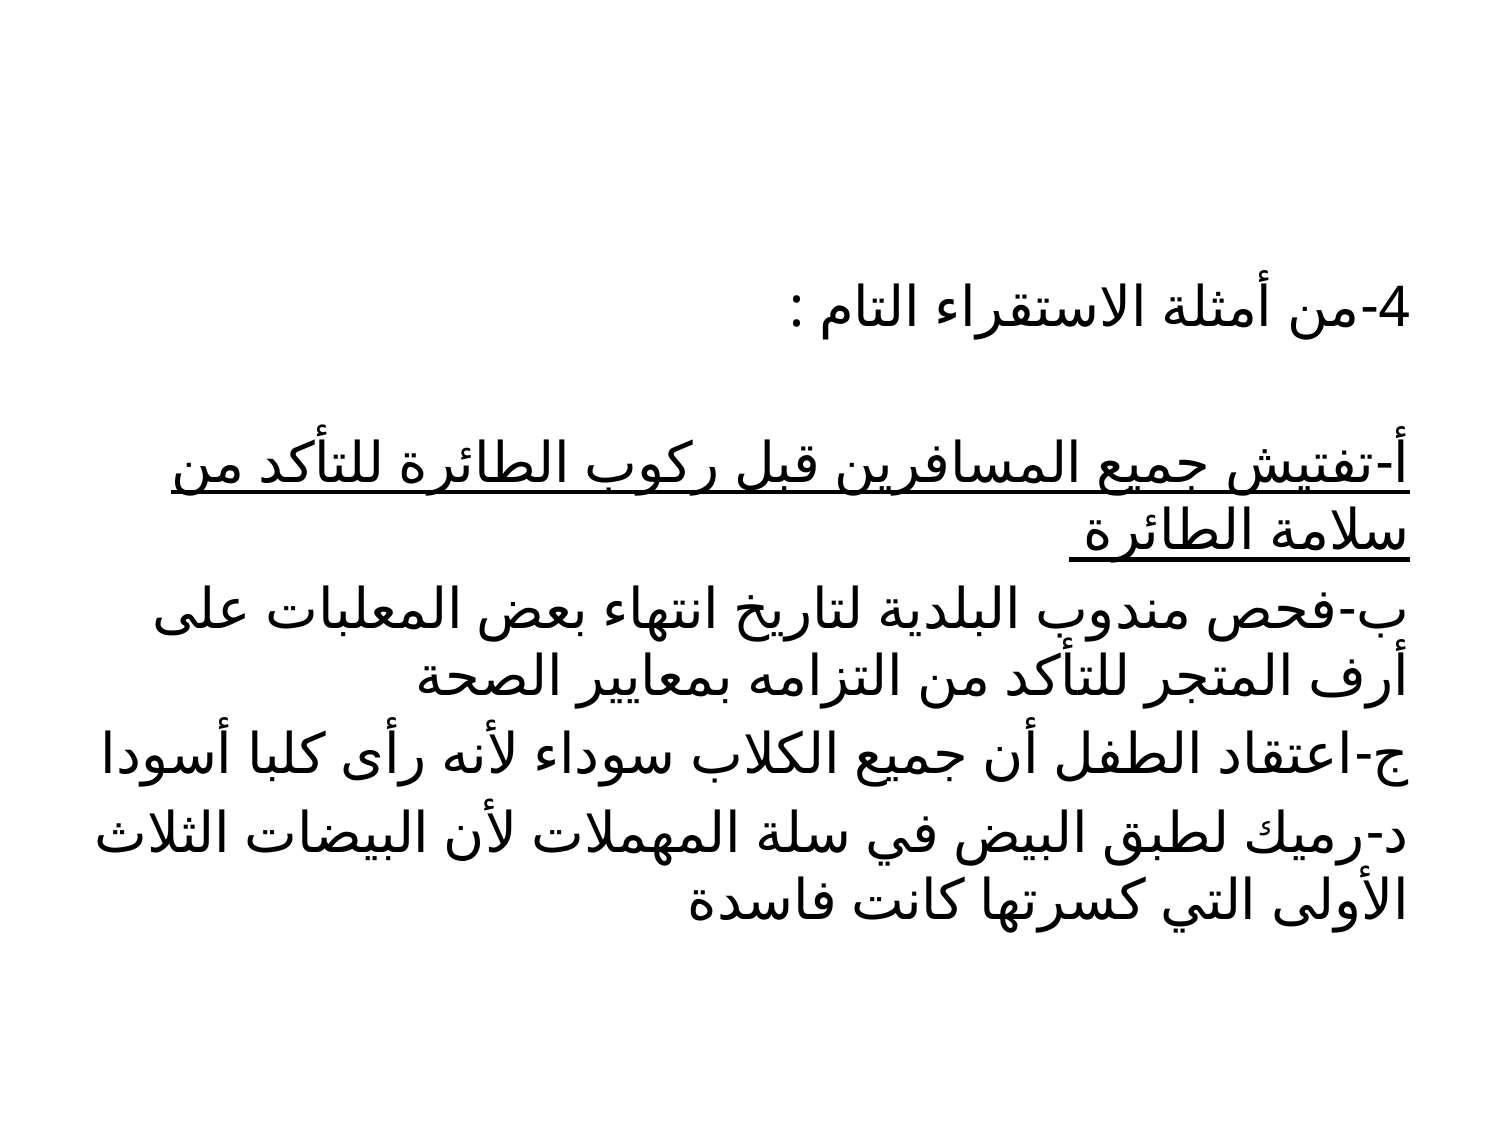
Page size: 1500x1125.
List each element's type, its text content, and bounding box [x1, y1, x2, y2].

list 4-من أمثلة الاستقراء التام : أ-تفتيش جميع المسافرين قبل ركوب الطائرة للتأكد من سلامة الطائرة ب-فحص مندوب البلدية لتاريخ انتهاء بعض المعلبات على أرف المتجر للتأكد من التزامه بمعايير الصحة ج-اعتقاد الطفل أن جميع الكلاب سوداء لأنه رأى كلبا أسودا د-رميك لطبق البيض في سلة المهملات لأن البيضات الثلاث الأولى التي كسرتها كانت فاسدة [75, 262, 1425, 1005]
